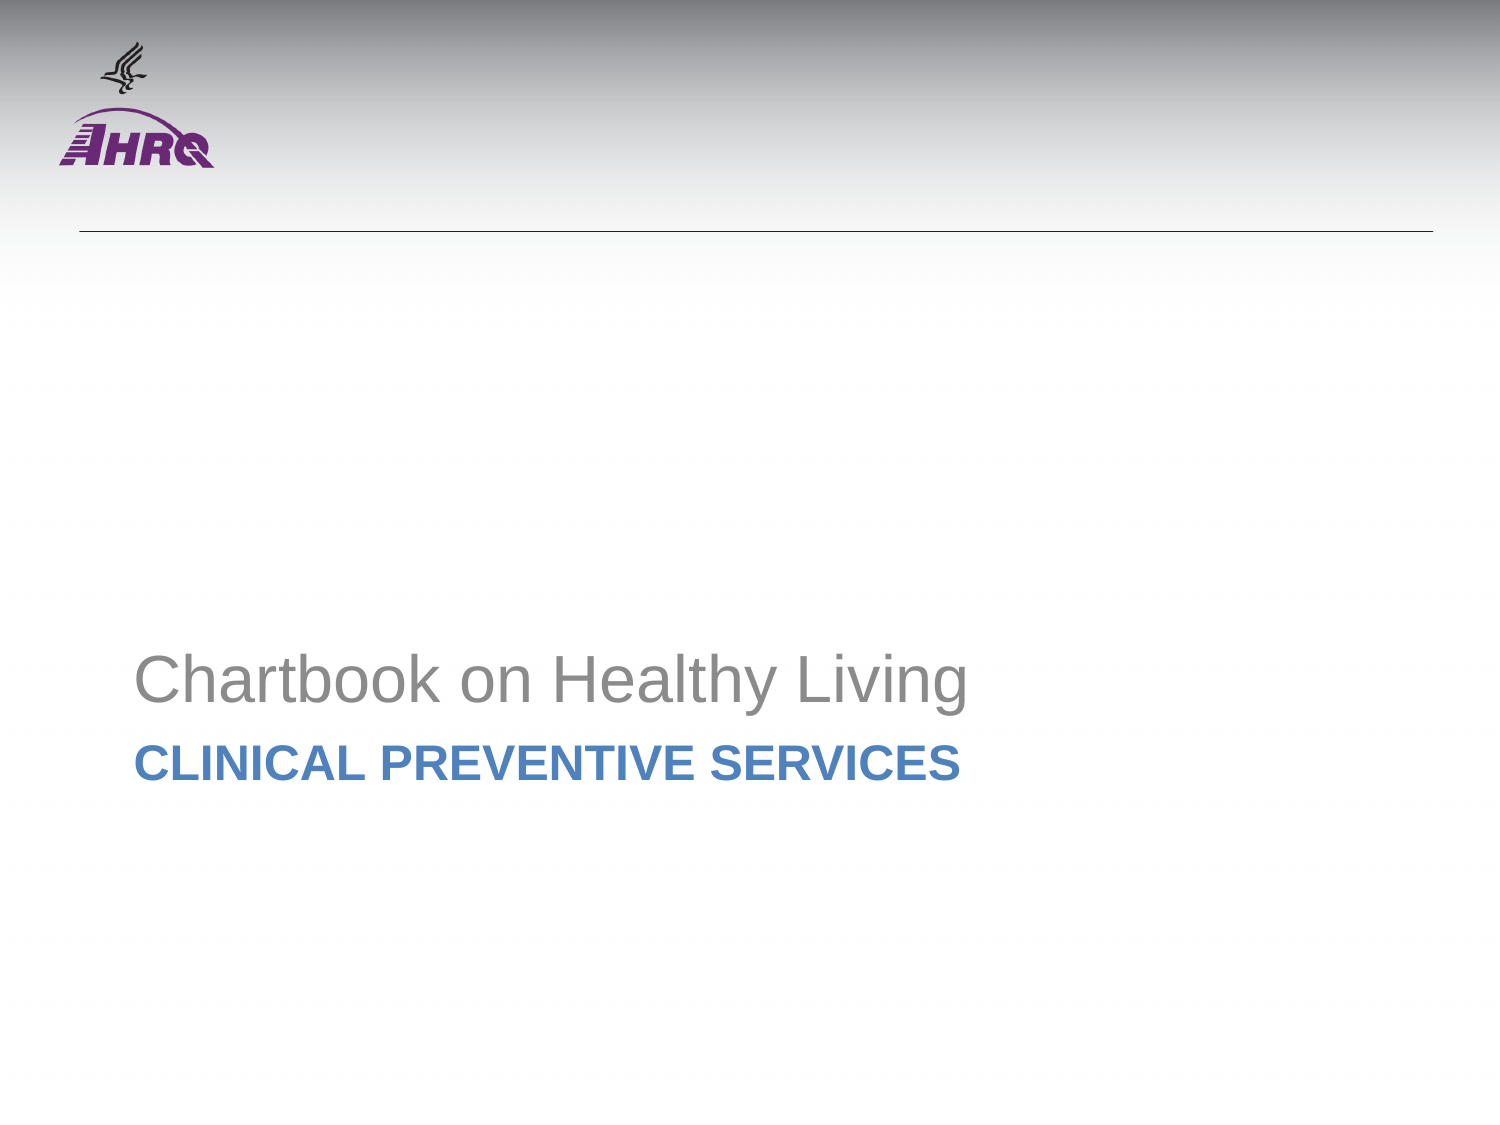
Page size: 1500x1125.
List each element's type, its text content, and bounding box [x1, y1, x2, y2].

title Clinical preventive services [118, 723, 1394, 947]
list Chartbook on Healthy Living [118, 476, 1394, 723]
picture [0, 0, 1500, 1125]
